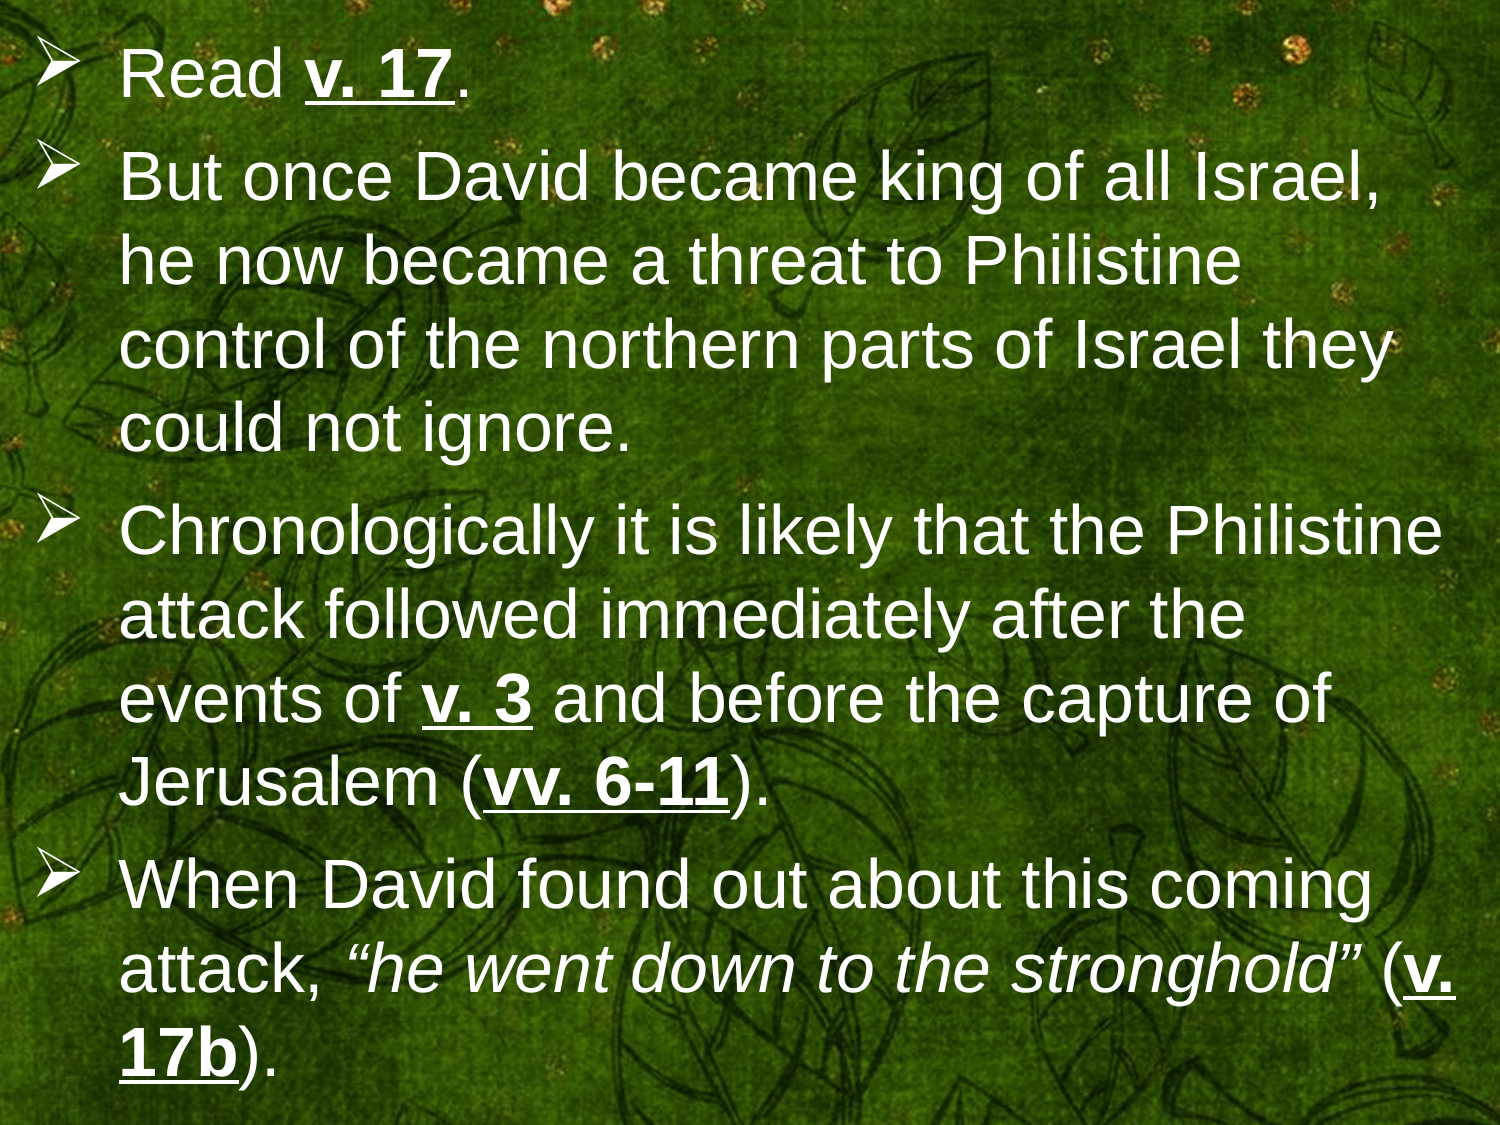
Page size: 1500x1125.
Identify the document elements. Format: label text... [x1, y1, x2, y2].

subtitle Read v. 17. But once David became king of all Israel, he now became a threat to Philistine control of the northern parts of Israel they could not ignore. Chronologically it is likely that the Philistine attack followed immediately after the events of v. 3 and before the capture of Jerusalem (vv. 6-11). When David found out about this coming attack, “he went down to the stronghold” (v. 17b). [16, 20, 1482, 1108]
picture [0, 0, 1500, 1125]
